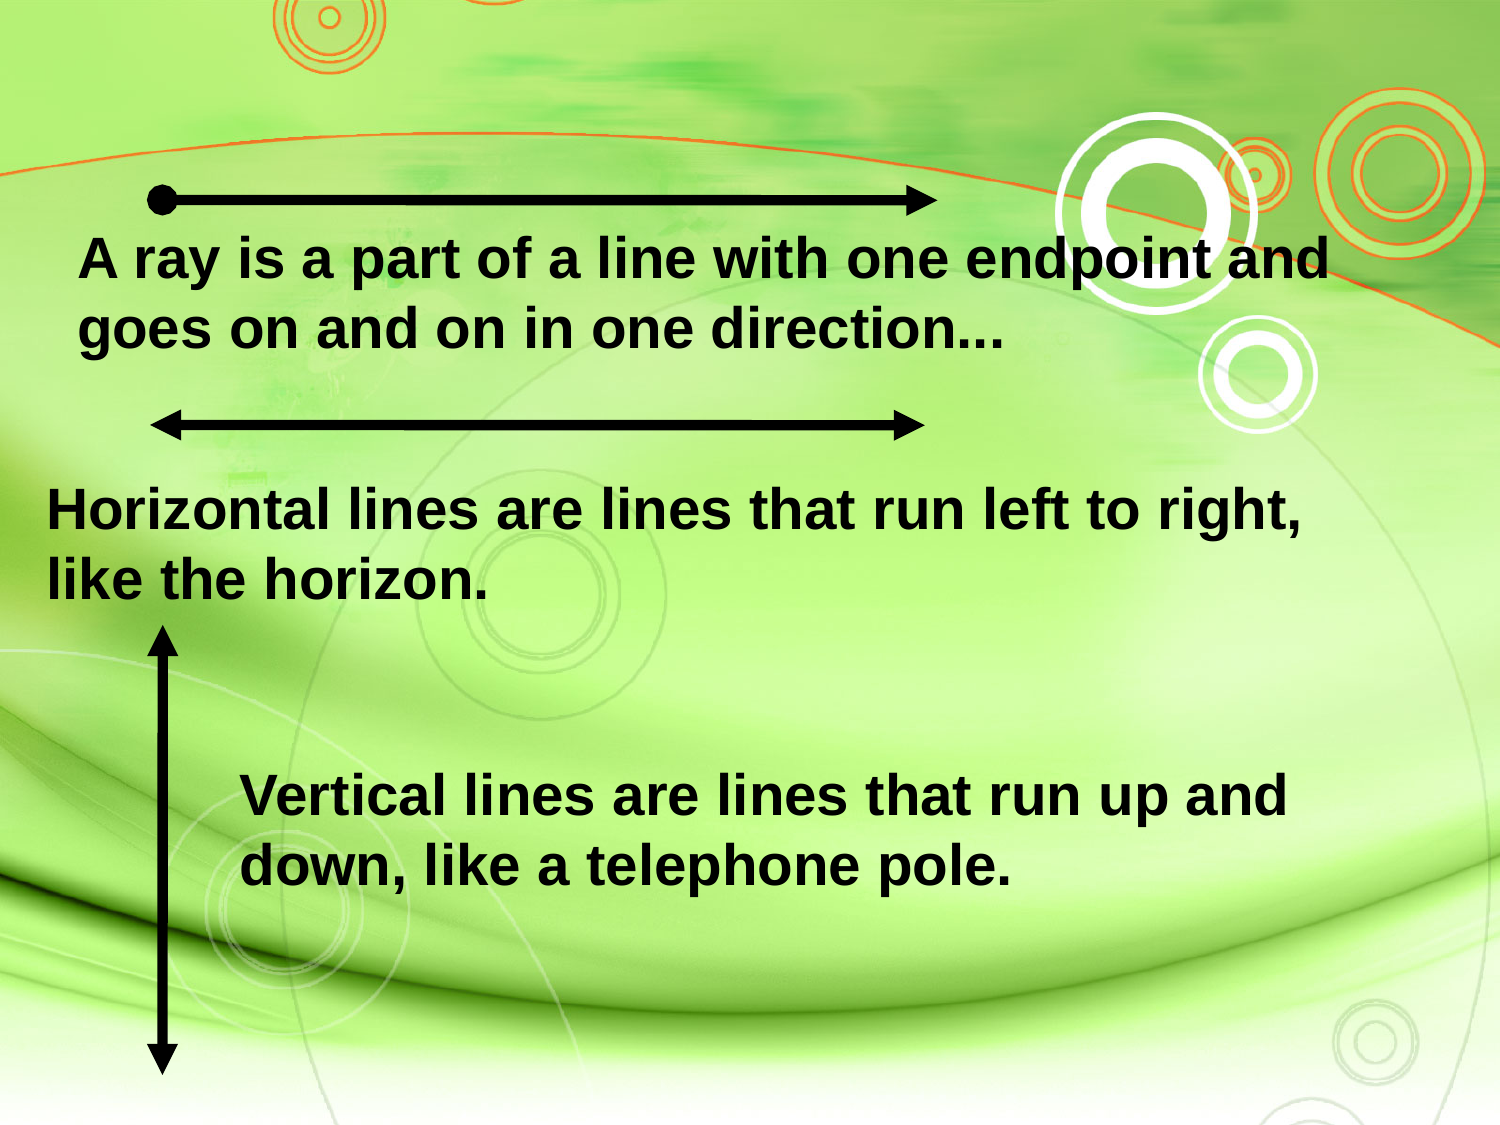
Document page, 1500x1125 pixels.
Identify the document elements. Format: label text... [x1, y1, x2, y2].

text_box Vertical lines are lines that run up and down, like a telephone pole. [225, 749, 1325, 905]
picture [0, 0, 1500, 1125]
text_box Horizontal lines are lines that run left to right, like the horizon. [31, 463, 1336, 619]
text_box A ray is a part of a line with one endpoint and goes on and on in one direction... [62, 212, 1425, 368]
